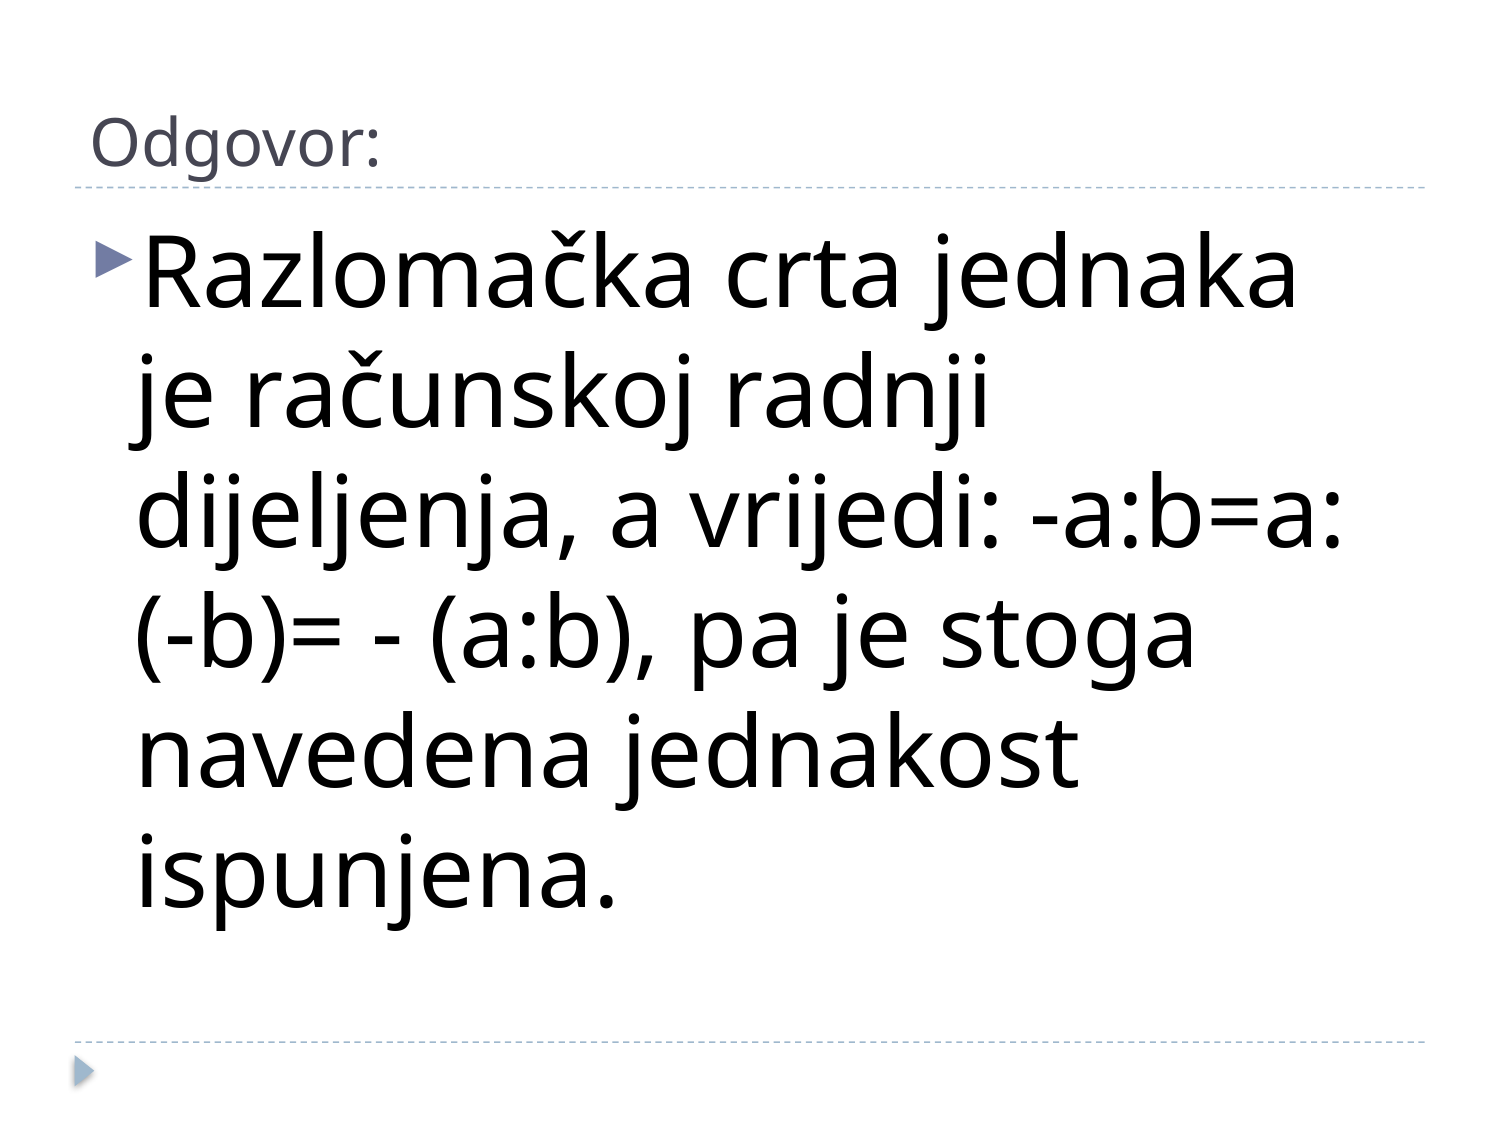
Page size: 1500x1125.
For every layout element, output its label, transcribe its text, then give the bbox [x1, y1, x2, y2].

list Razlomačka crta jednaka je računskoj radnji dijeljenja, a vrijedi: -a:b=a: (-b)= - (a:b), pa je stoga navedena jednakost ispunjena. [75, 200, 1425, 1010]
title Odgovor: [75, 24, 1425, 188]
